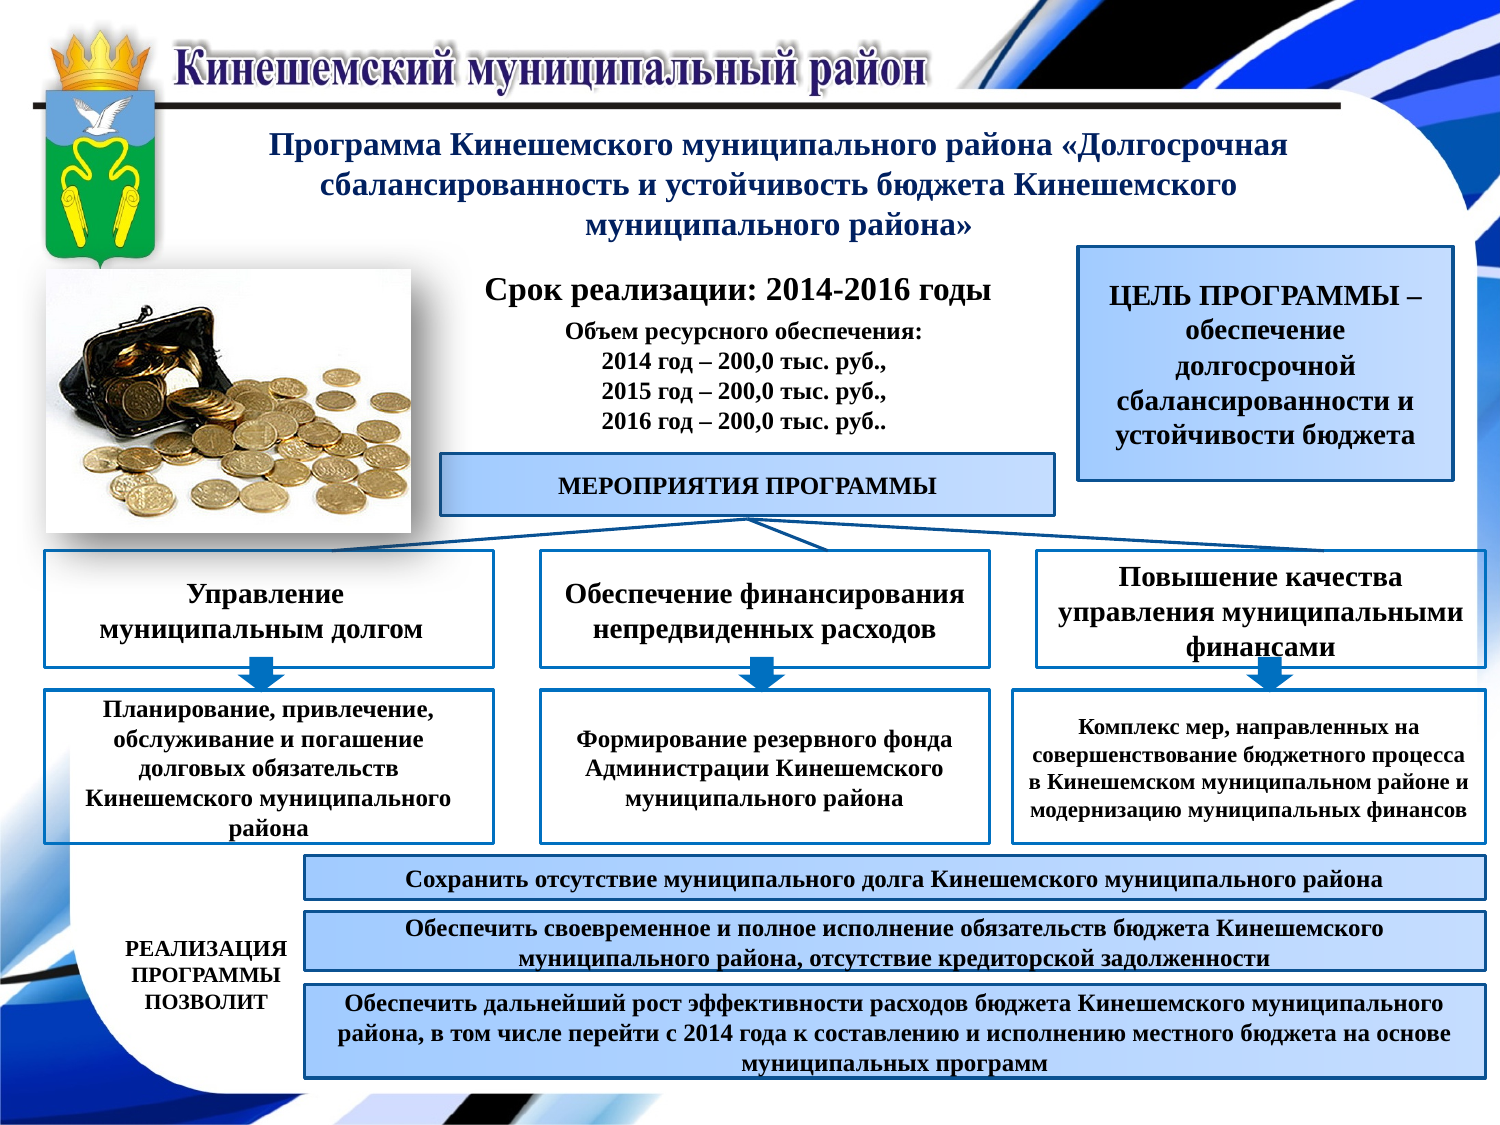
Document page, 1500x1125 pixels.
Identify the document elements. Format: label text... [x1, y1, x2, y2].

text_box РЕАЛИЗАЦИЯ ПРОГРАММЫ ПОЗВОЛИТ [103, 853, 309, 1094]
text_box Планирование, привлечение, обслуживание и погашение долговых обязательств Кинешемского муниципального района [42, 688, 495, 846]
text_box Повышение качества управления муниципальными финансами [1034, 549, 1487, 670]
picture [0, 0, 1500, 1125]
text_box МЕРОПРИЯТИЯ ПРОГРАММЫ [460, 451, 1057, 518]
text_box Программа Кинешемского муниципального района «Долгосрочная сбалансированность и устойчивость бюджета Кинешемского муниципального района» [185, 127, 1373, 237]
text_box Формирование резервного фонда Администрации Кинешемского муниципального района [538, 688, 991, 846]
text_box Сохранить отсутствие муниципального долга Кинешемского муниципального района [303, 853, 1487, 902]
text_box Объем ресурсного обеспечения: 2014 год – 200,0 тыс. руб., 2015 год – 200,0 тыс. руб., 2016 год – 200,0 тыс. руб.. [460, 314, 1057, 436]
text_box [1244, 654, 1296, 695]
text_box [331, 518, 747, 551]
text_box [736, 654, 788, 695]
text_box Обеспечить своевременное и полное исполнение обязательств бюджета Кинешемского муниципального района, отсутствие кредиторской задолженности [303, 910, 1487, 973]
text_box Управление муниципальным долгом [42, 561, 495, 670]
text_box Обеспечение финансирования непредвиденных расходов [538, 564, 991, 670]
text_box ЦЕЛЬ ПРОГРАММЫ – обеспечение долгосрочной сбалансированности и устойчивости бюджета [1076, 244, 1455, 483]
text_box Обеспечить дальнейший рост эффективности расходов бюджета Кинешемского муниципального района, в том числе перейти с 2014 года к составлению и исполнению местного бюджета на основе муниципальных программ [303, 982, 1487, 1080]
text_box [235, 654, 287, 695]
text_box Комплекс мер, направленных на совершенствование бюджетного процесса в Кинешемском муниципальном районе и модернизацию муниципальных финансов [1011, 688, 1487, 846]
text_box Срок реализации: 2014-2016 годы [431, 256, 1045, 314]
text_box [747, 518, 1325, 551]
